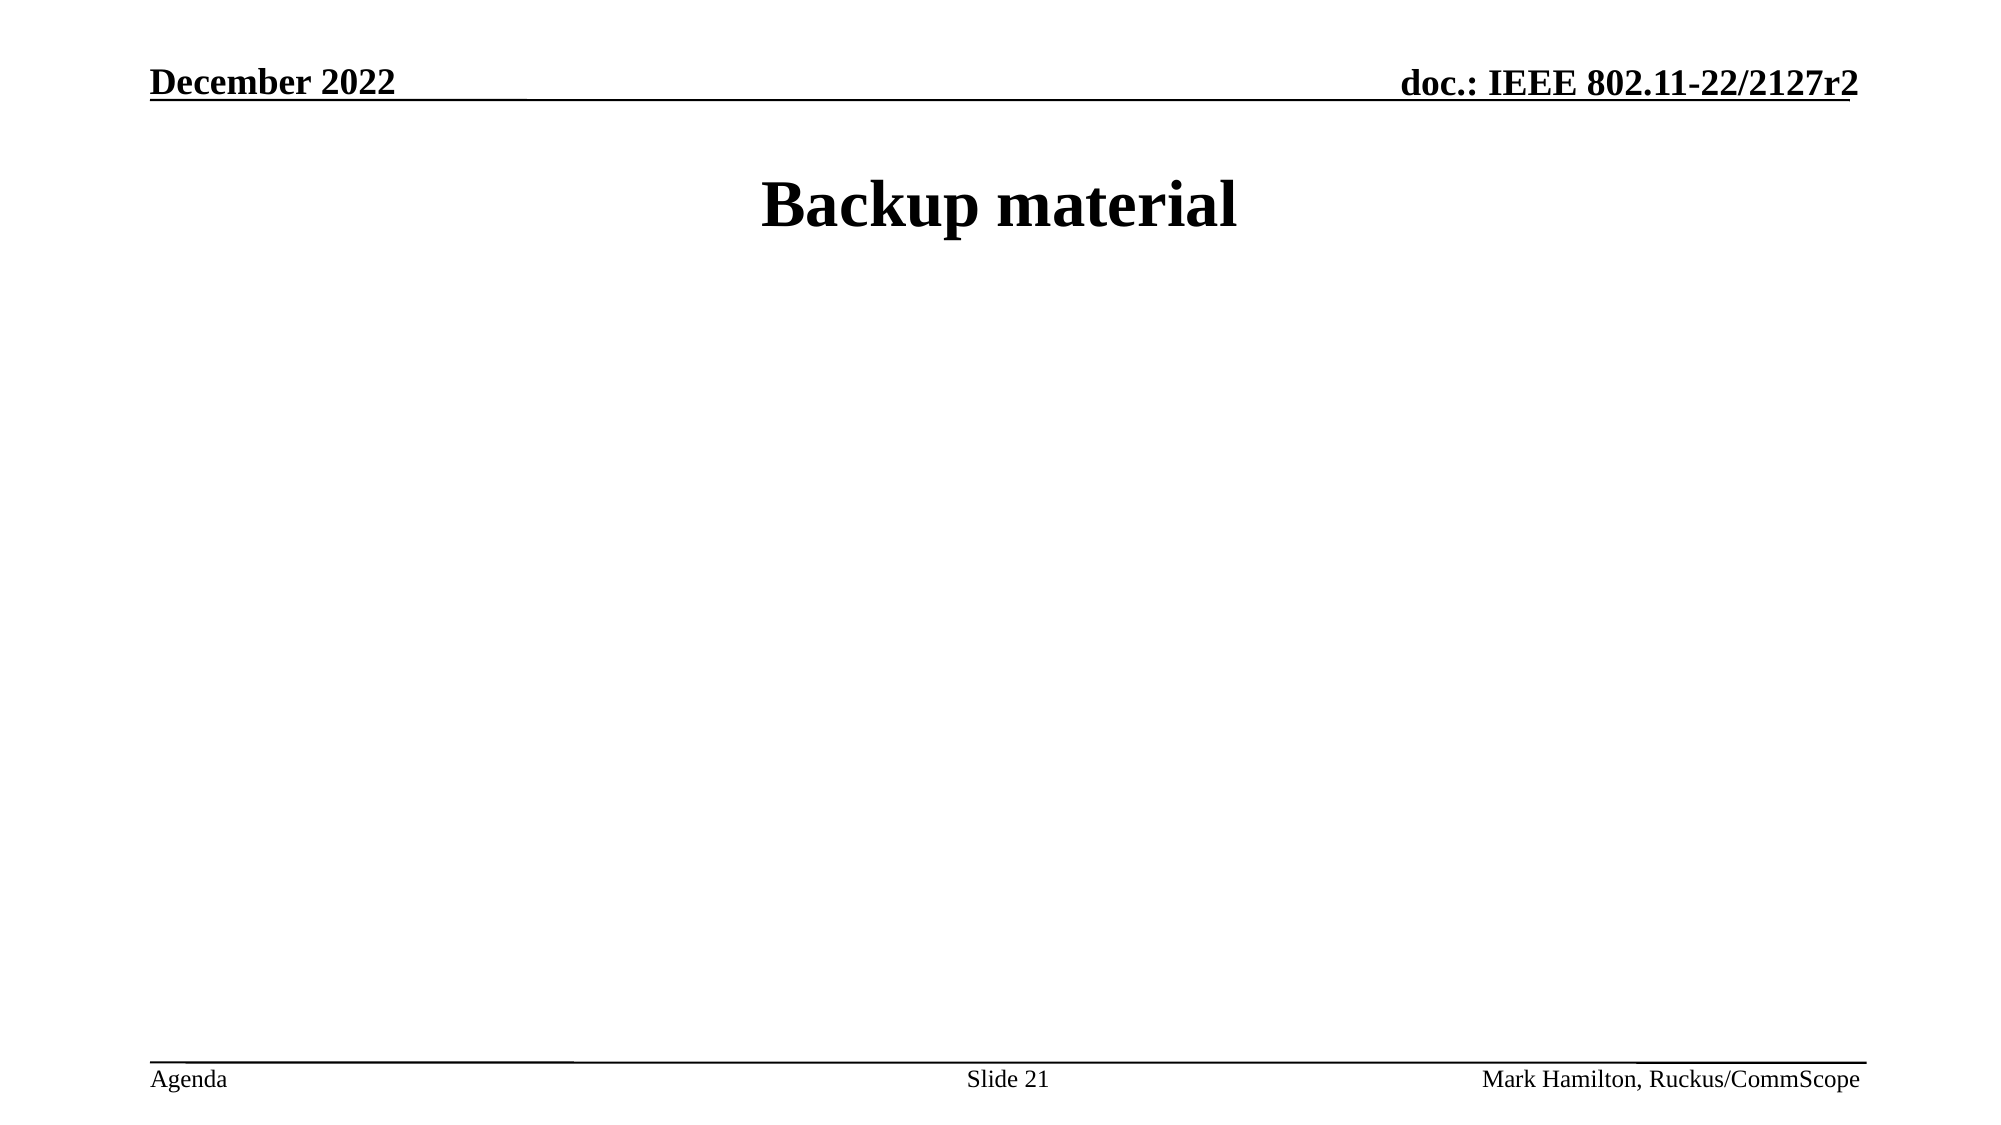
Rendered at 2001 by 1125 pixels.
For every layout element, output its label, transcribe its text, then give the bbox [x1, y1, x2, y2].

slide_number Slide 21 [950, 1061, 1067, 1123]
title Backup material [149, 112, 1850, 288]
